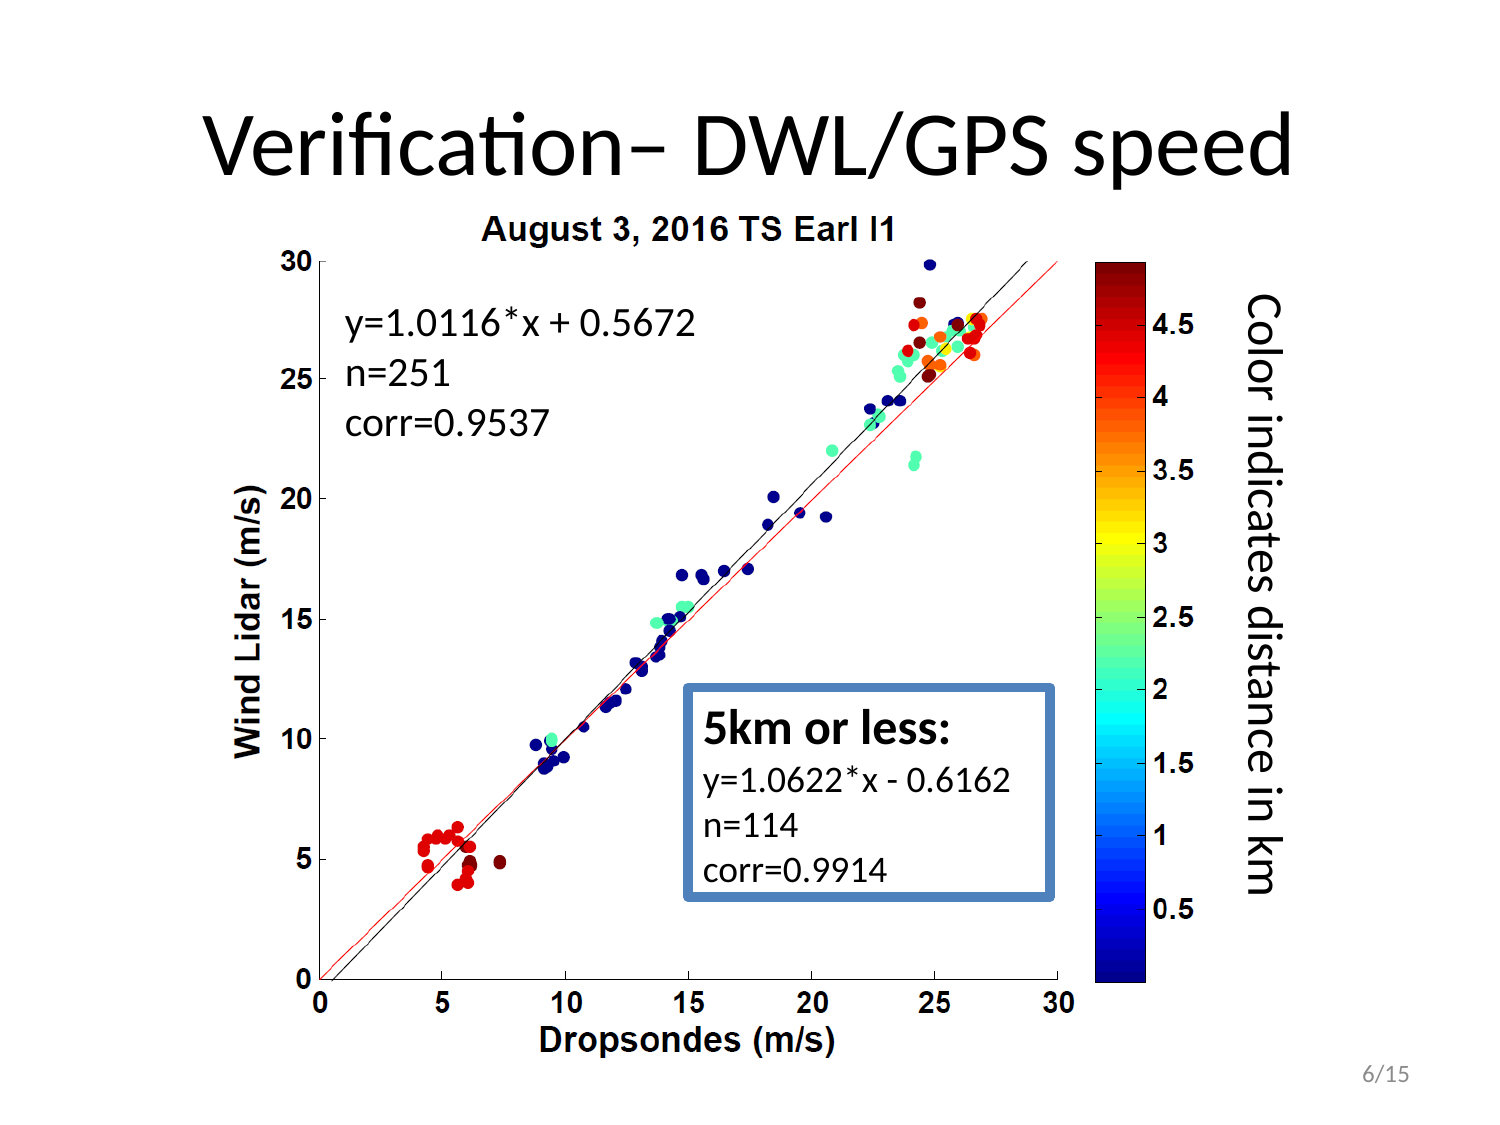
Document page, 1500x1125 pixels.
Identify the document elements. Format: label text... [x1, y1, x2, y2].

slide_number 6/15 [1241, 1042, 1425, 1103]
picture [187, 190, 1238, 1125]
title Verification– DWL/GPS speed [75, 45, 1425, 233]
text_box Color indicates distance in km [1241, 278, 1306, 913]
